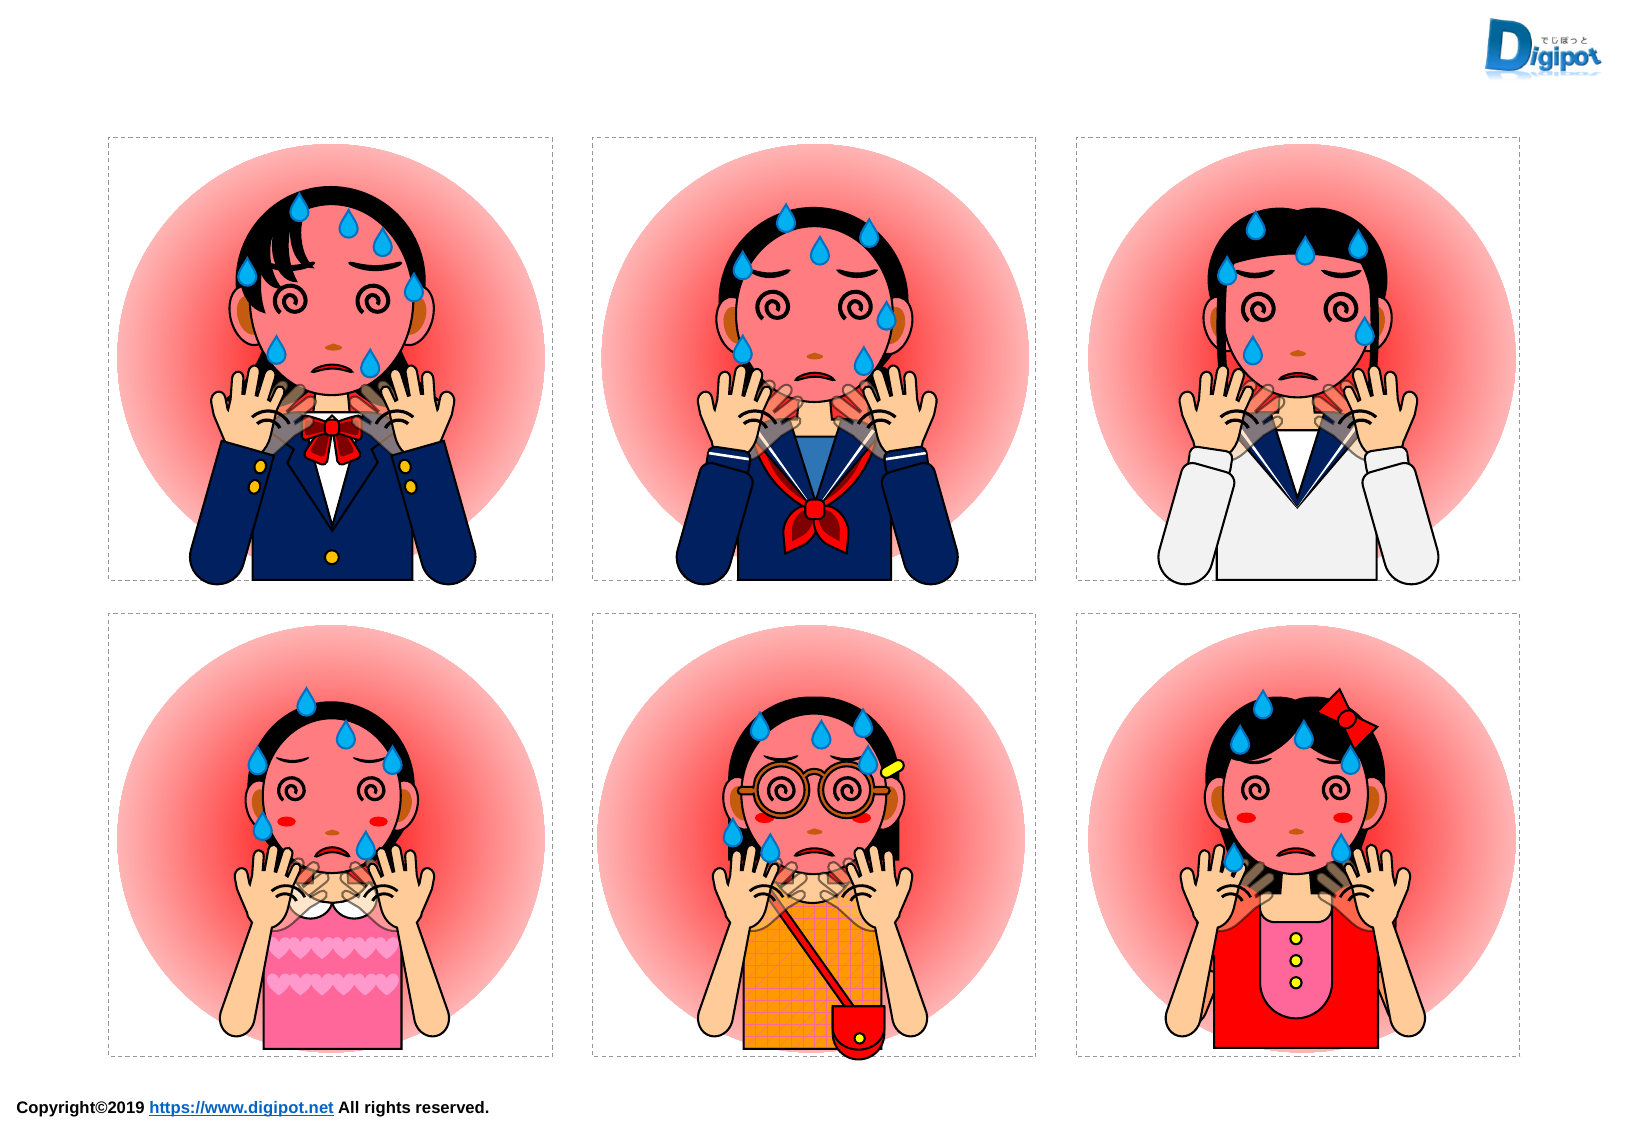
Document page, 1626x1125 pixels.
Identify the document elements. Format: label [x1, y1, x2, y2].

text_box [1088, 144, 1516, 586]
text_box [601, 144, 1029, 586]
text_box [597, 625, 1025, 1060]
text_box [1088, 625, 1516, 1053]
text_box [117, 625, 545, 1053]
picture [1485, 18, 1602, 82]
text_box [117, 144, 545, 586]
